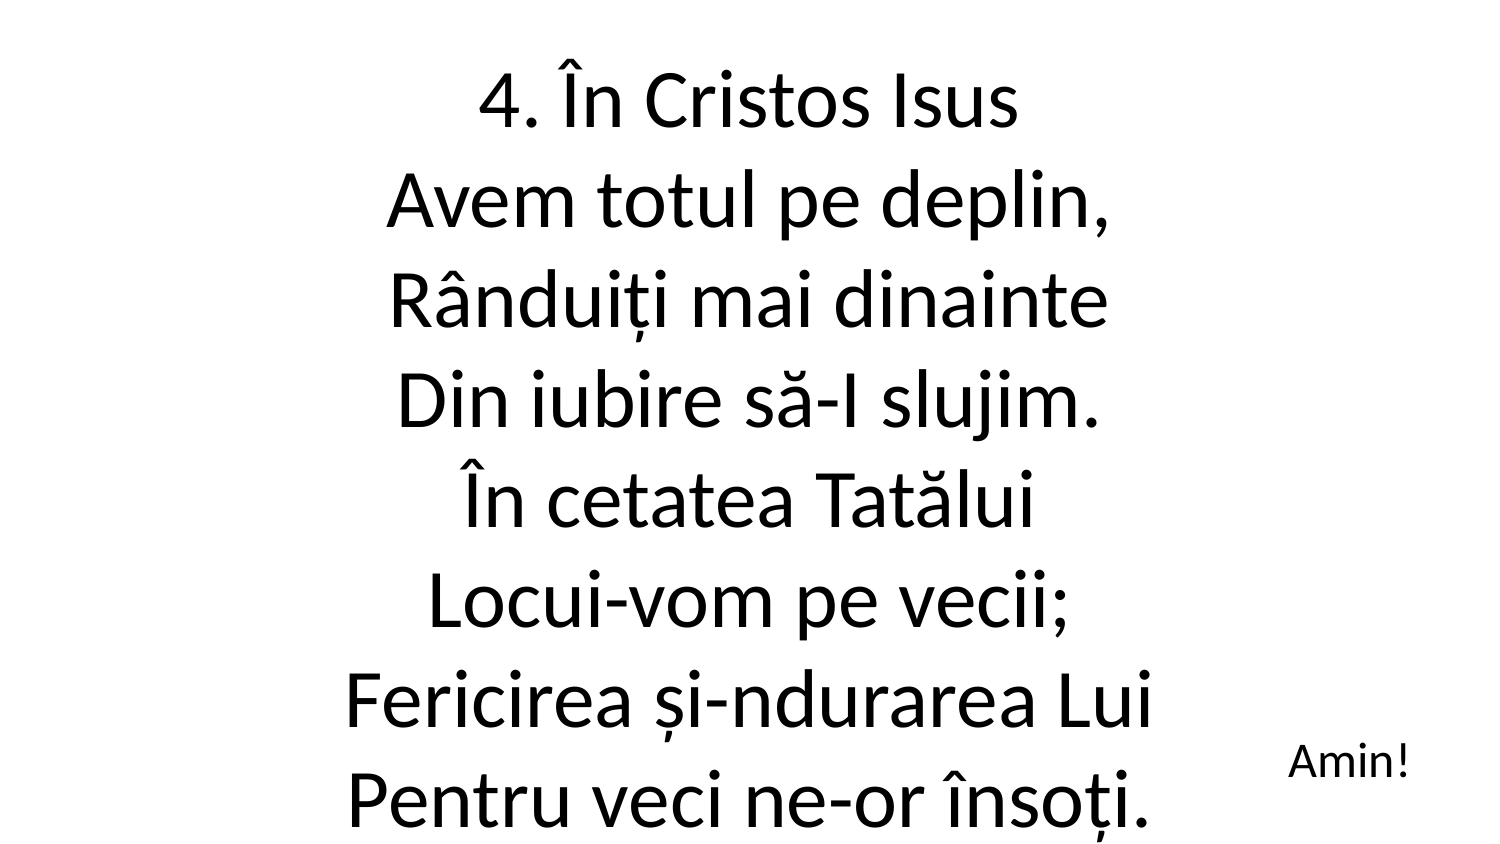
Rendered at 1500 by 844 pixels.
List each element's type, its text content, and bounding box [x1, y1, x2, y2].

text_box Amin! [1273, 674, 1427, 795]
text_box 4. În Cristos Isus Avem totul pe deplin, Rânduiți mai dinainte Din iubire să-I slujim. În cetatea Tatălui Locui-vom pe vecii; Fericirea și-ndurarea Lui Pentru veci ne-or însoți. [329, 0, 1171, 844]
